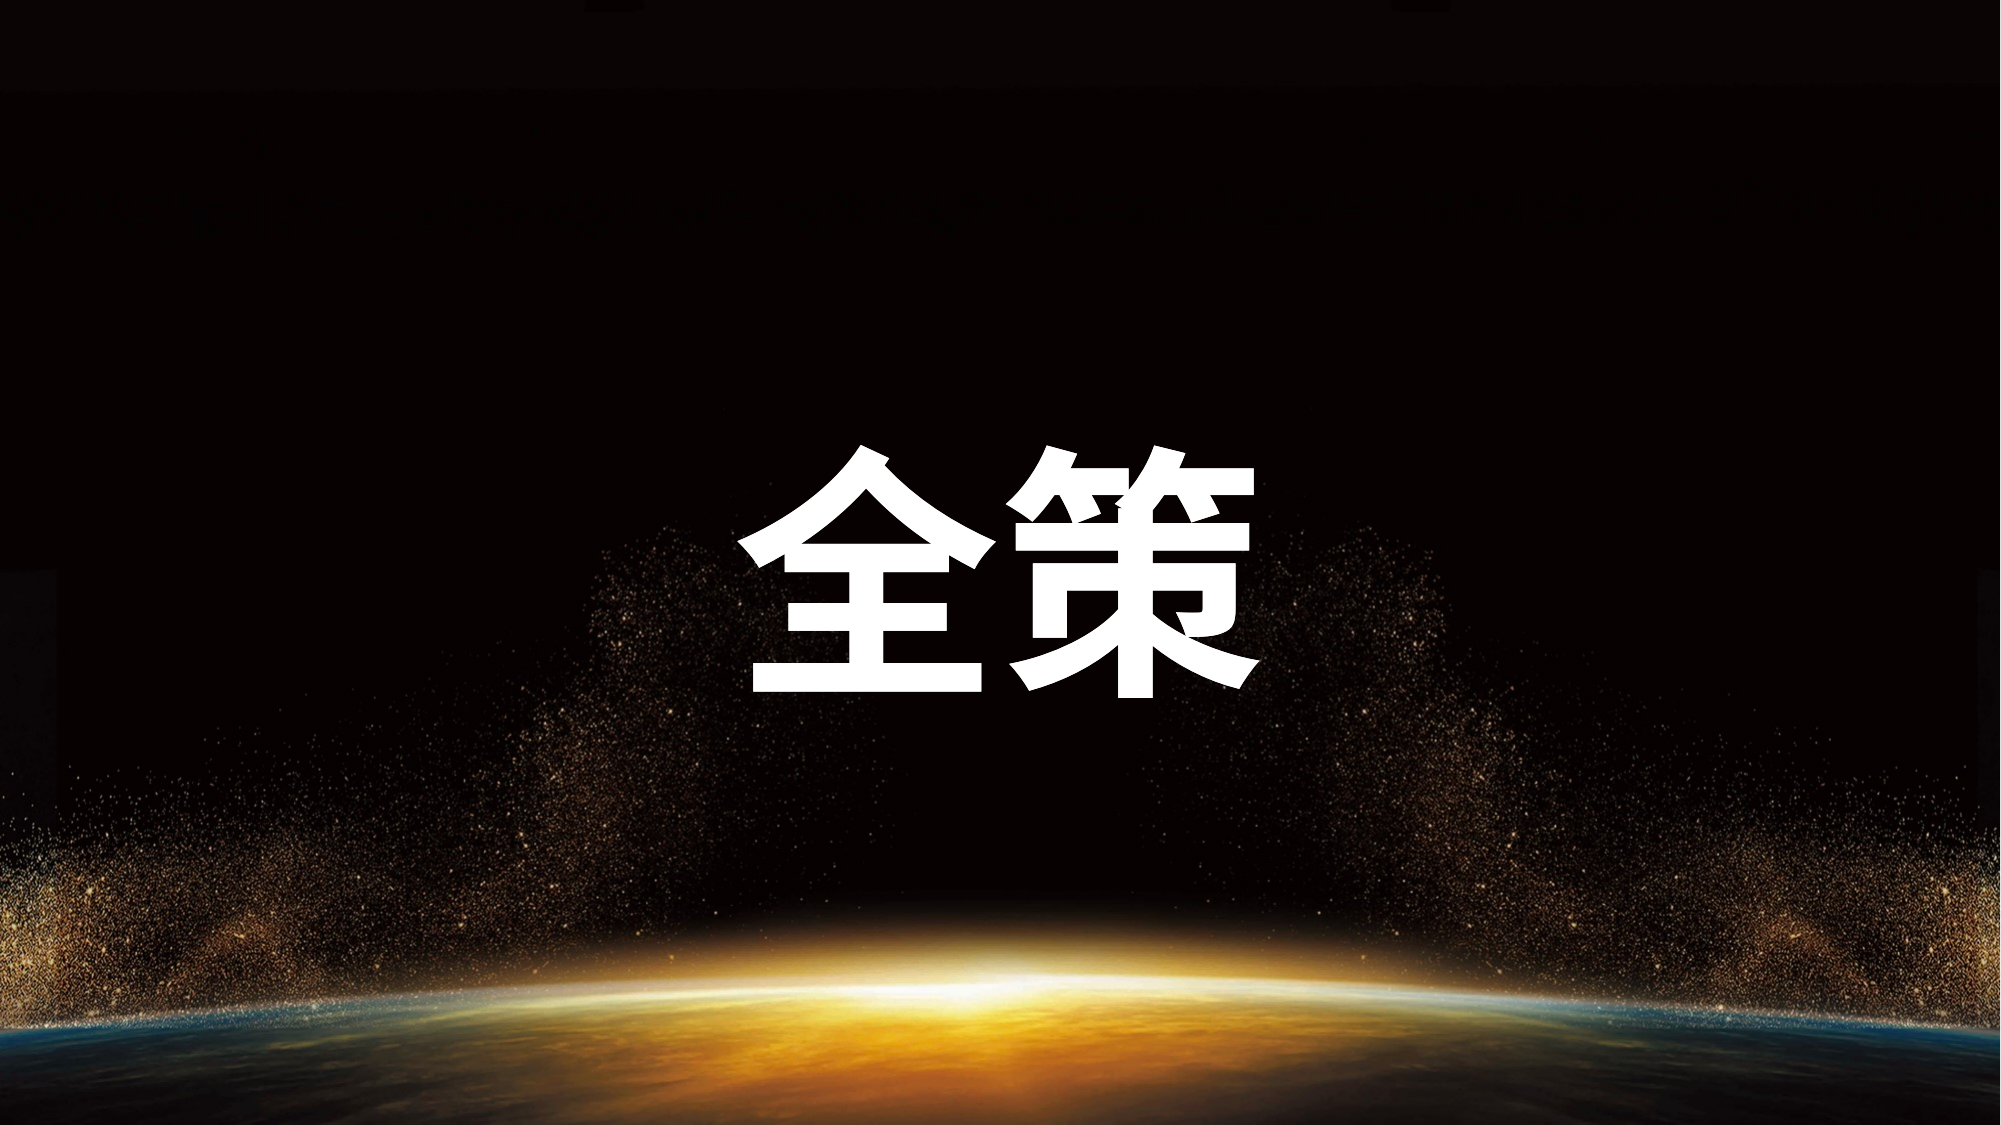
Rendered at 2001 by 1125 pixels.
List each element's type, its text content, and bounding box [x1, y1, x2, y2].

picture [0, 0, 2001, 1125]
text_box 全策 [718, 400, 1282, 736]
